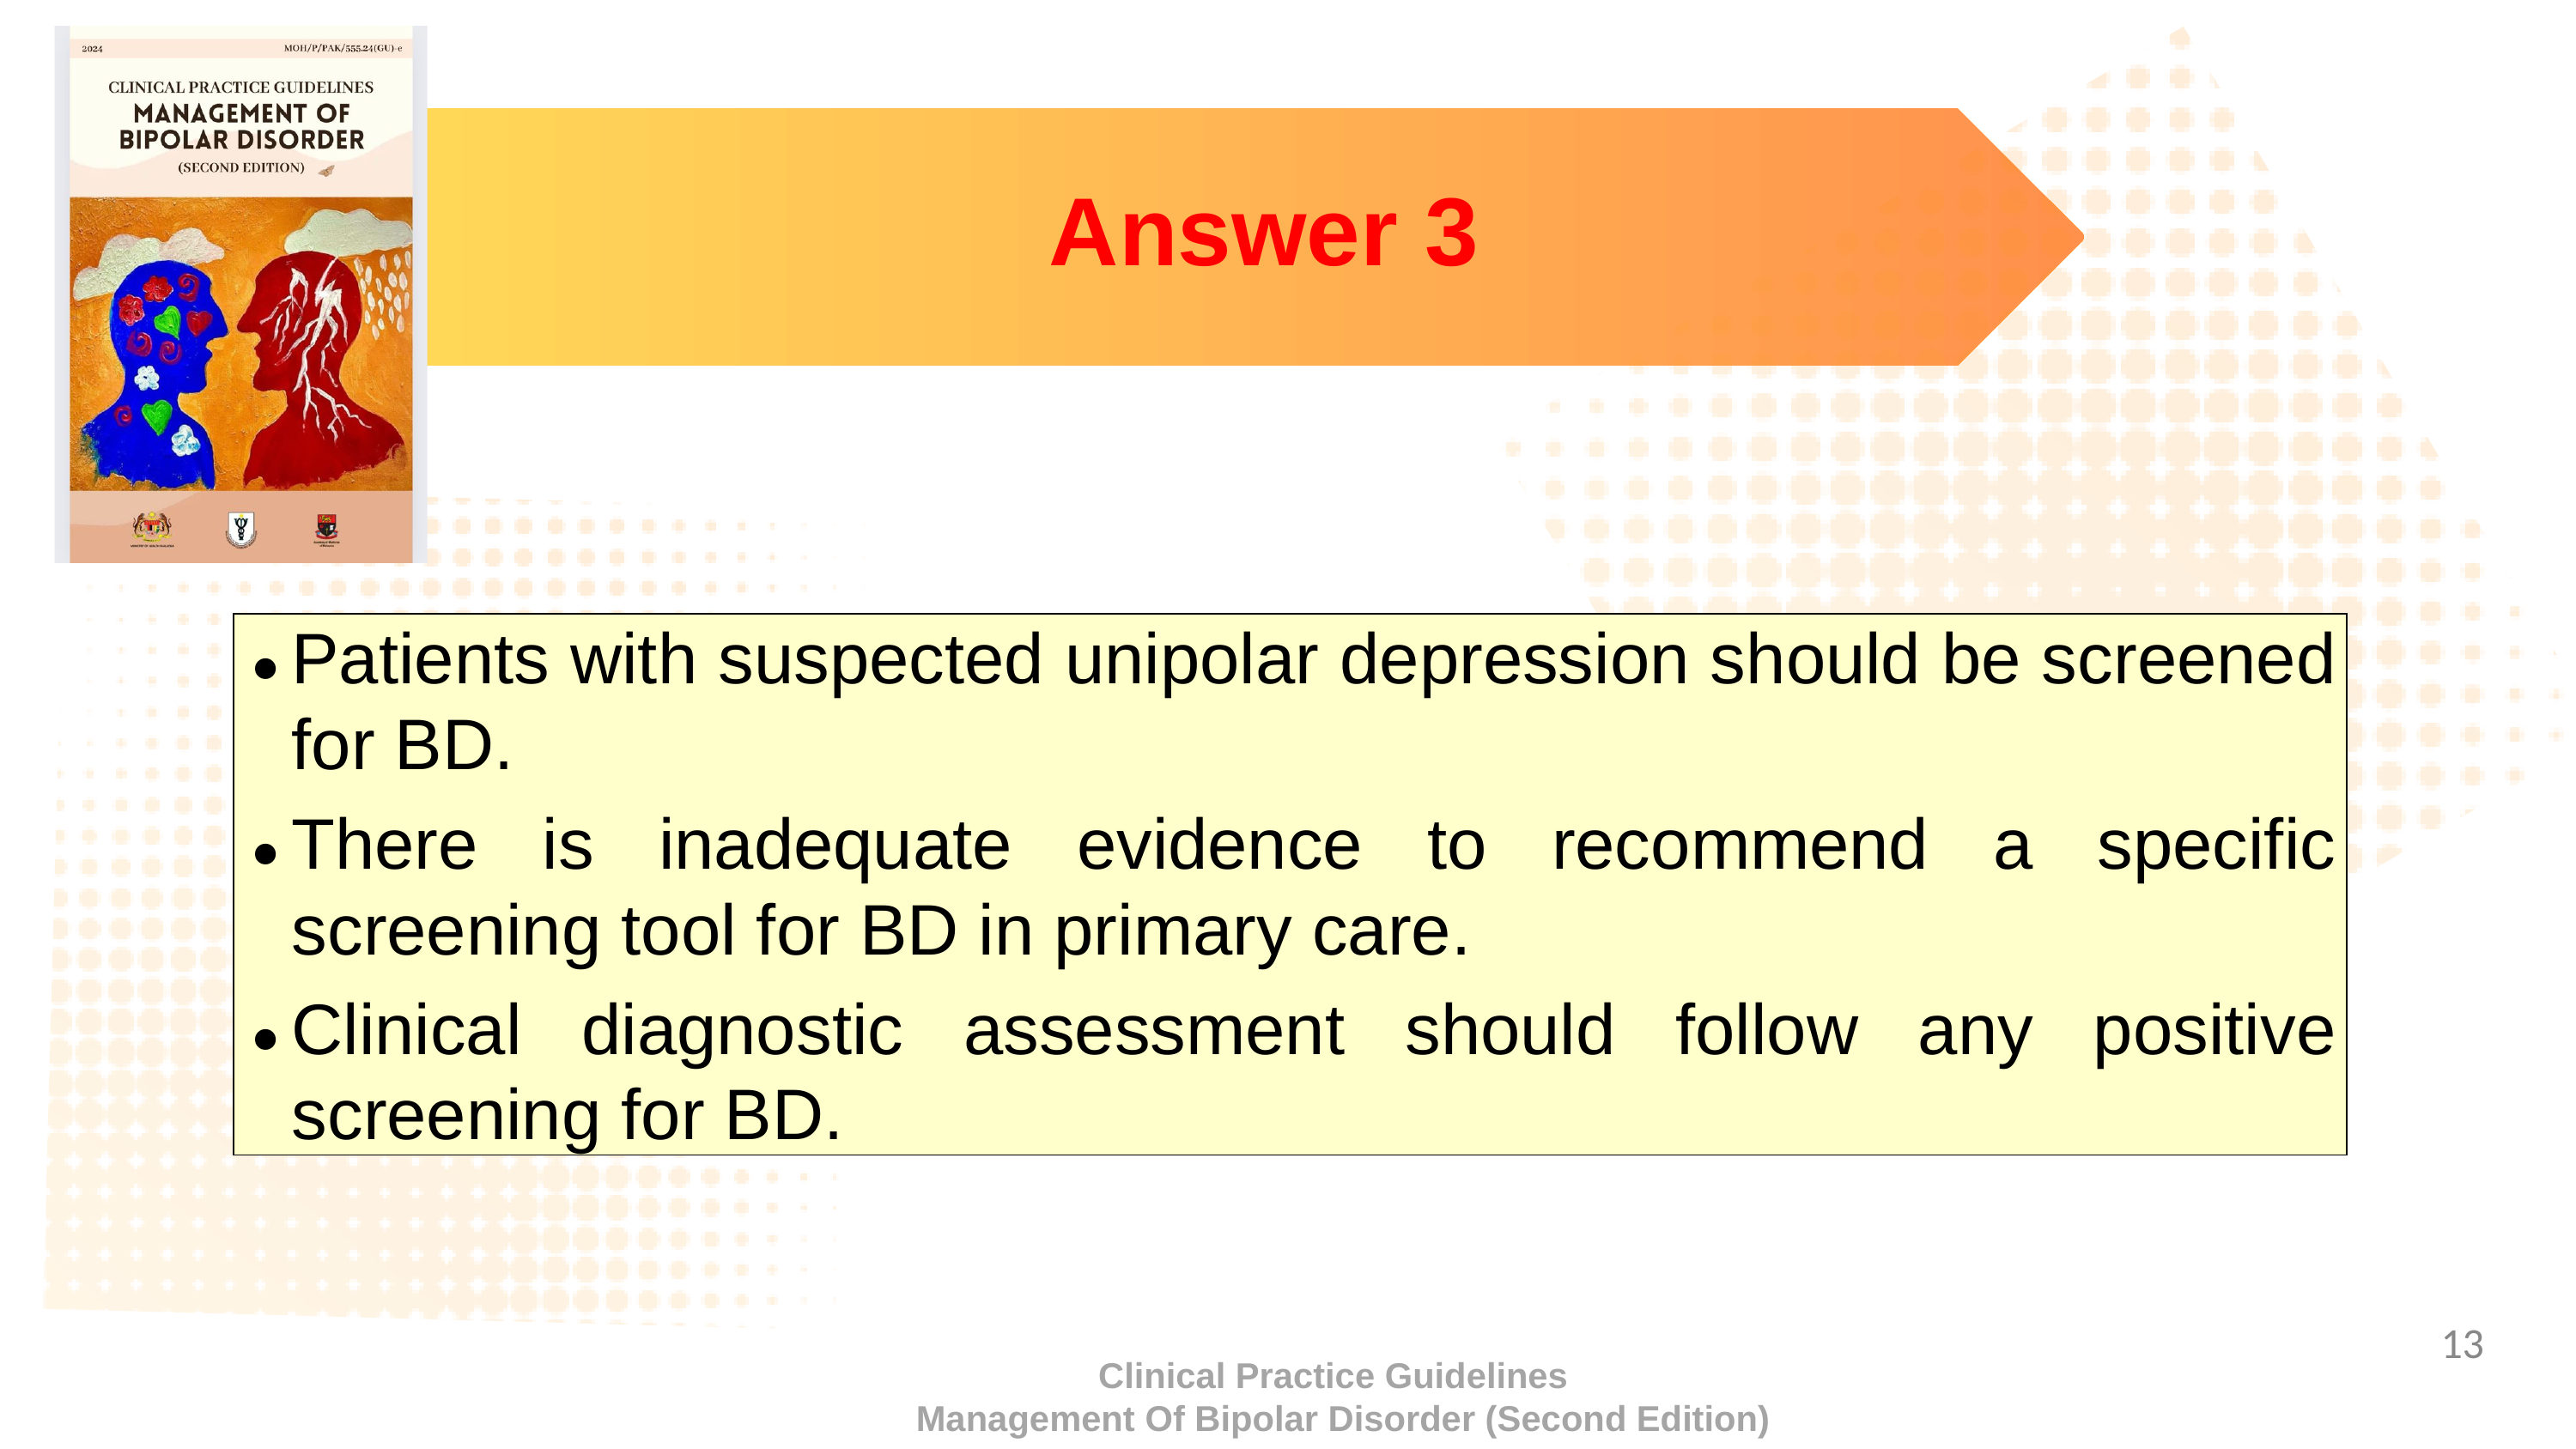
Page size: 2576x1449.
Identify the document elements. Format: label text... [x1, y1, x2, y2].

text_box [276, 107, 2085, 367]
text_box [43, 496, 870, 1331]
table_header Patients with suspected unipolar depression should be screened for BD. There is inadequate evidence to recommend a specific screening tool for BD in primary care. Clinical diagnostic assessment should follow any positive screening for BD. [234, 615, 2346, 1155]
text_box Clinical Practice Guidelines Management Of Bipolar Disorder (Second Edition) [792, 1346, 1884, 1446]
text_box [54, 26, 428, 563]
text_box [1492, 26, 2576, 885]
slide_number ‹#› [2196, 1315, 2497, 1367]
